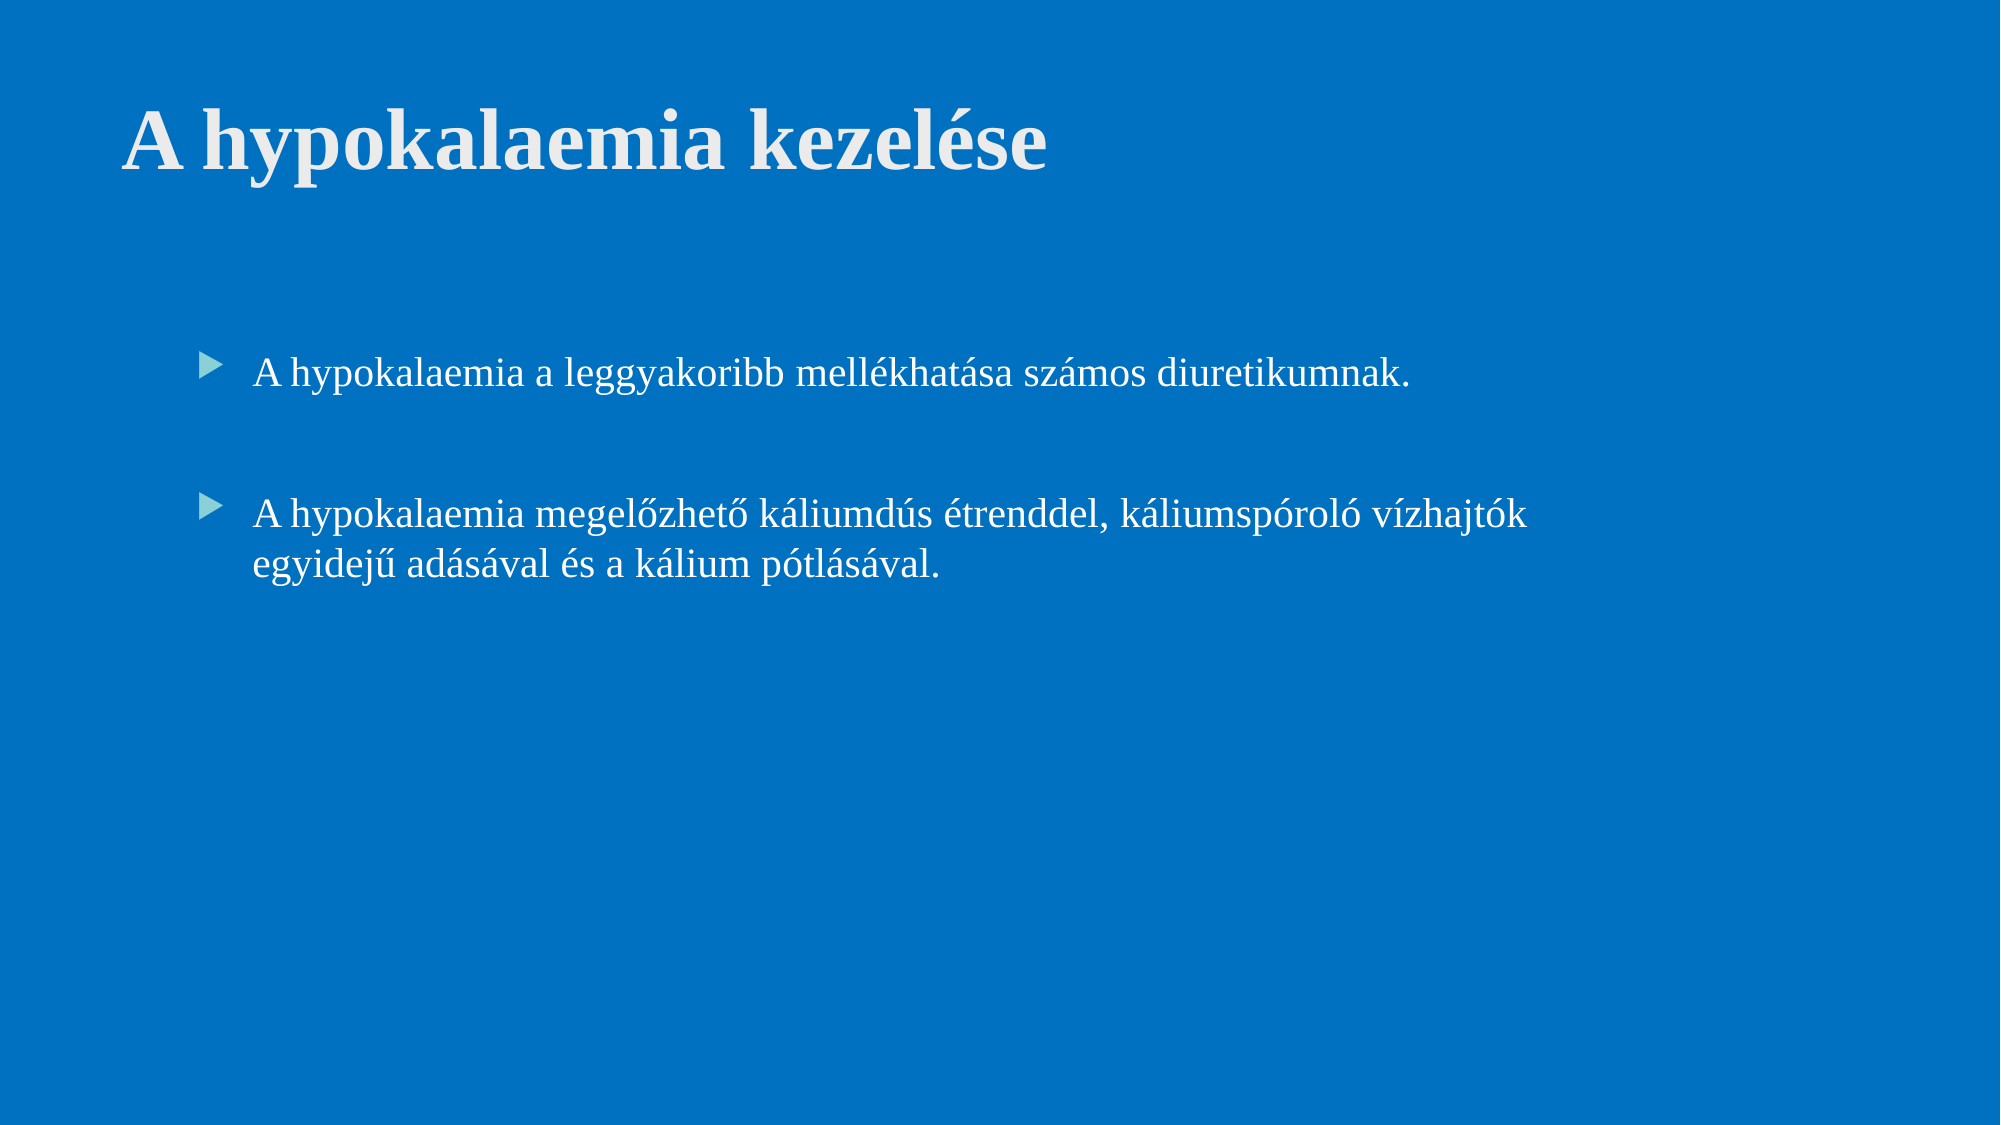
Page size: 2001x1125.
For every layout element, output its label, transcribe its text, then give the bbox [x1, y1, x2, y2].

title A hypokalaemia kezelése [106, 74, 1649, 304]
list A hypokalaemia a leggyakoribb mellékhatása számos diuretikumnak. A hypokalaemia megelőzhető káliumdús étrenddel, káliumspóroló vízhajtók egyidejű adásával és a kálium pótlásával. [181, 336, 1649, 1025]
